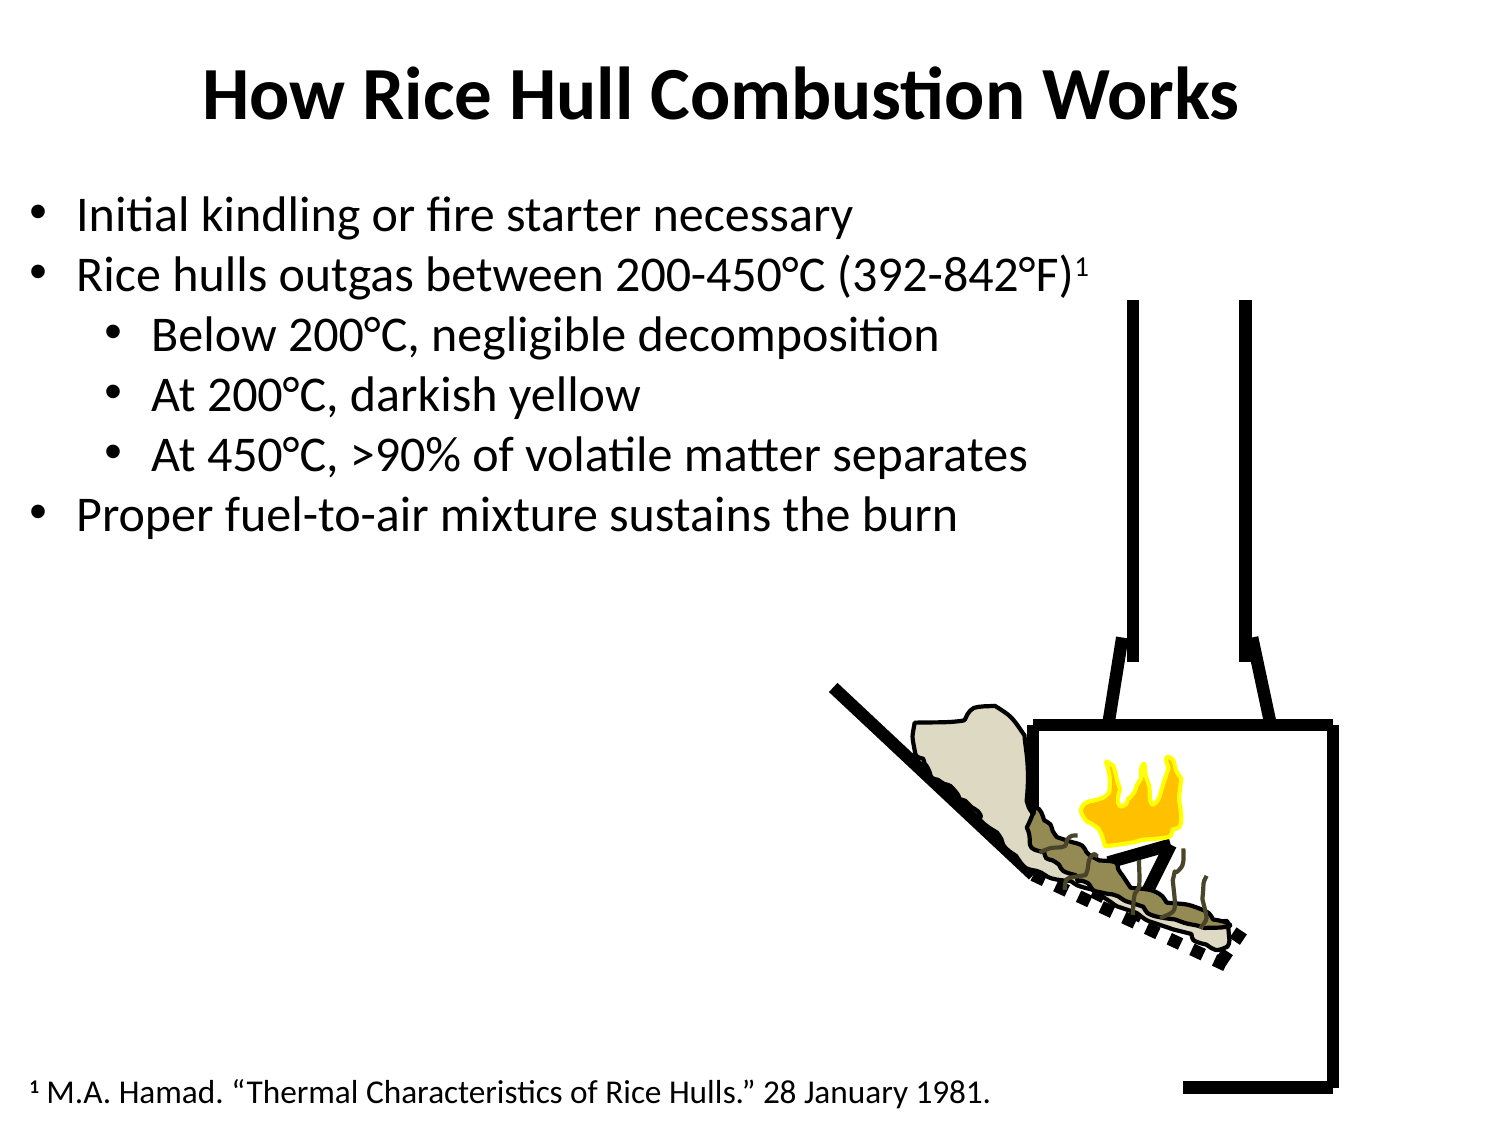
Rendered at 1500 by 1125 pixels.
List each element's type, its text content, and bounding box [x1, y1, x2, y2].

text_box How Rice Hull Combustion Works [187, 37, 1350, 143]
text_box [1039, 756, 1207, 929]
text_box Initial kindling or fire starter necessary Rice hulls outgas between 200-450°C (392-842°F)1 Below 200°C, negligible decomposition At 200°C, darkish yellow At 450°C, >90% of volatile matter separates Proper fuel-to-air mixture sustains the burn [14, 174, 1123, 550]
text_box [912, 705, 1231, 951]
text_box 1 M.A. Hamad. “Thermal Characteristics of Rice Hulls.” 28 January 1981. [14, 1062, 1184, 1118]
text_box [833, 299, 1334, 1088]
